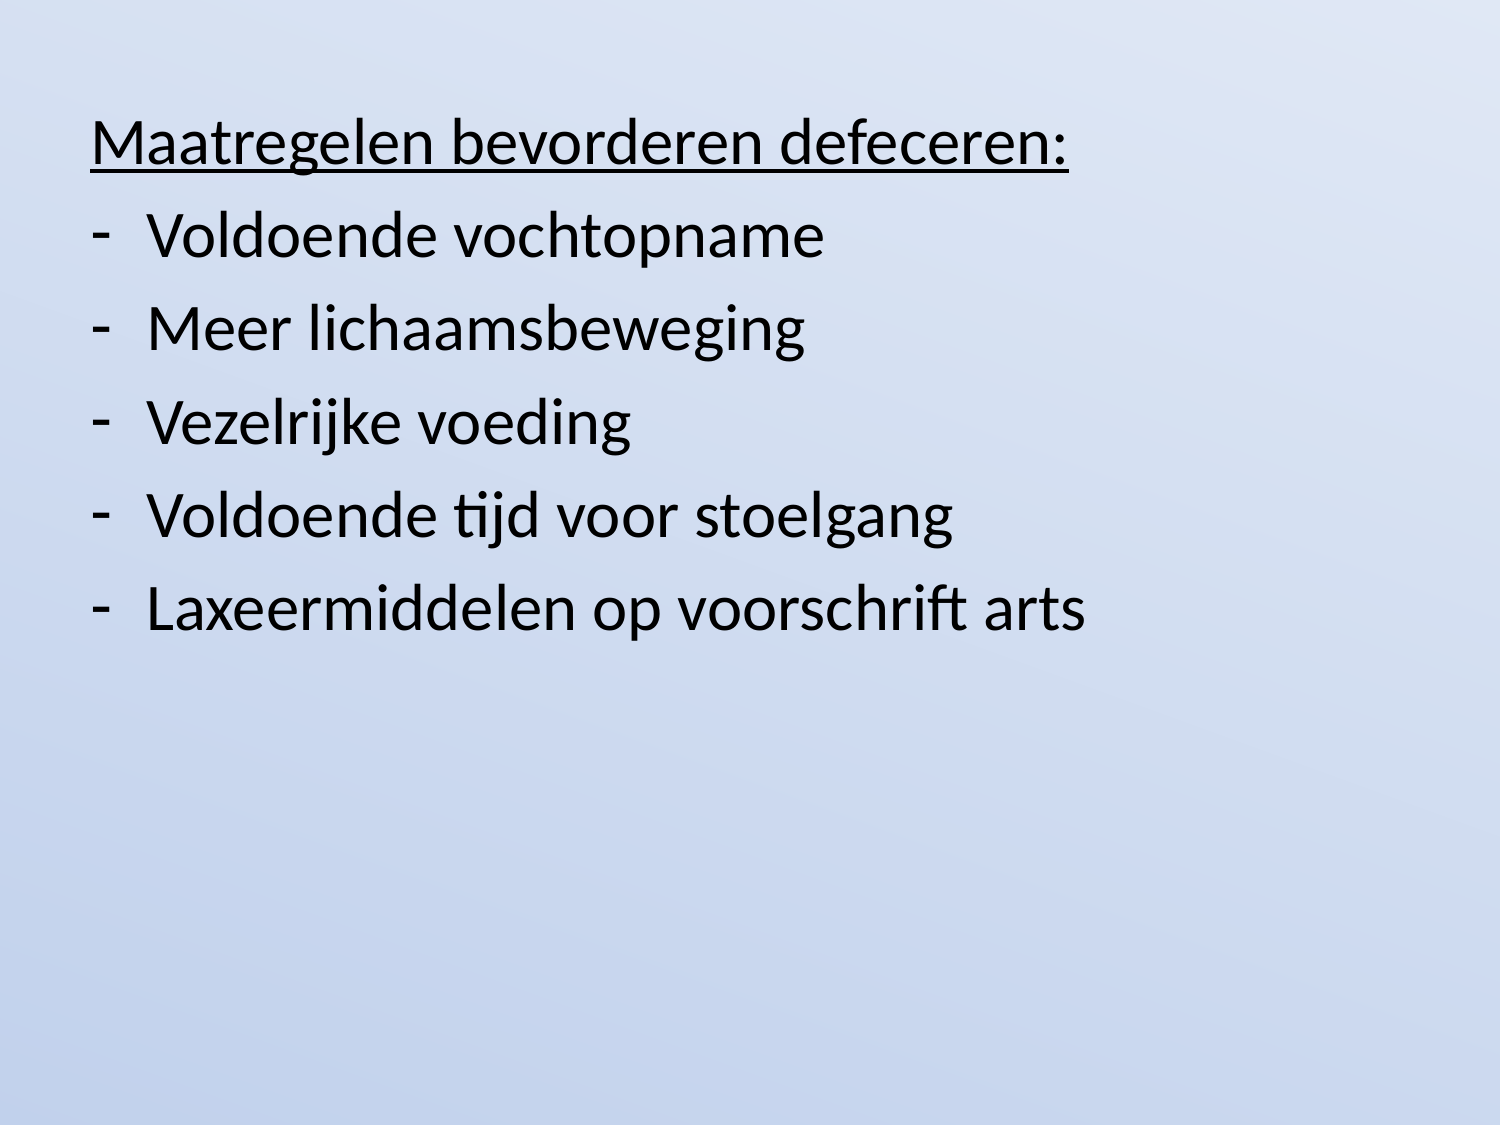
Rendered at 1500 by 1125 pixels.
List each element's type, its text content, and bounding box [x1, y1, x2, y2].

list Maatregelen bevorderen defeceren: Voldoende vochtopname Meer lichaamsbeweging Vezelrijke voeding Voldoende tijd voor stoelgang Laxeermiddelen op voorschrift arts [75, 90, 1425, 1005]
